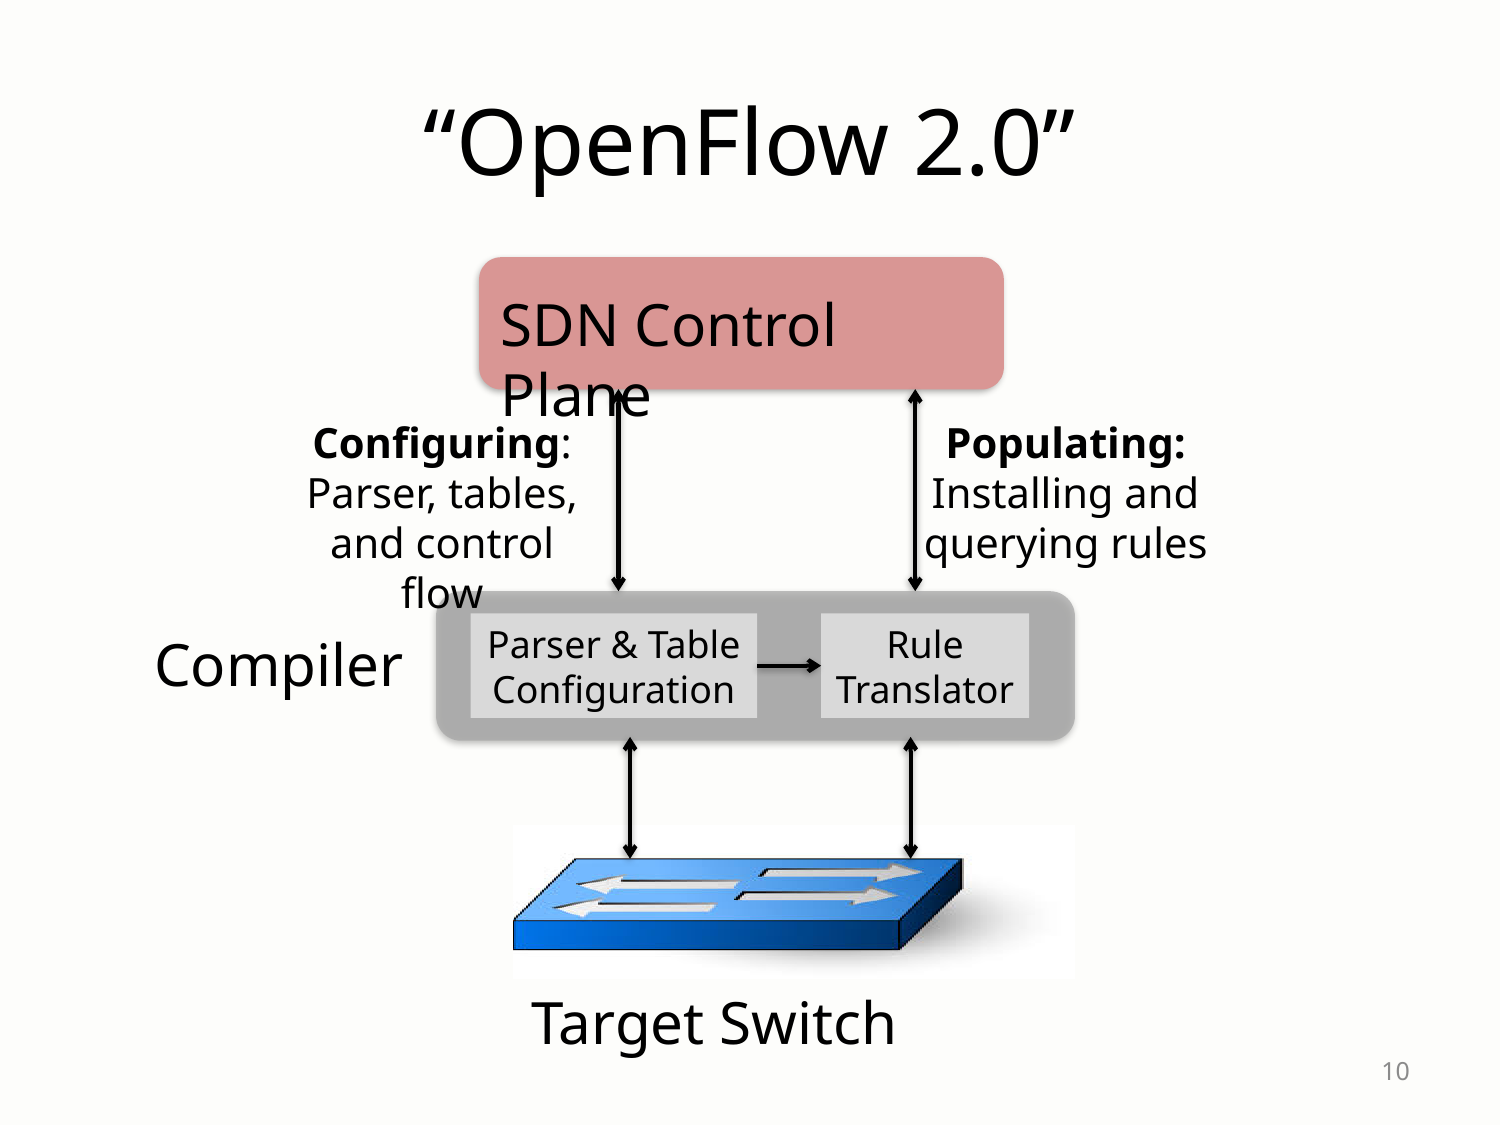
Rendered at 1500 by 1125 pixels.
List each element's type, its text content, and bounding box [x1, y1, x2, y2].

text_box Configuring: Parser, tables, and control flow [276, 359, 609, 625]
title “OpenFlow 2.0” [75, 45, 1425, 233]
text_box [478, 256, 1005, 359]
picture [512, 825, 1076, 979]
text_box Compiler [139, 620, 437, 705]
text_box Rule Translator [821, 613, 1030, 718]
slide_number 10 [1074, 1042, 1425, 1103]
text_box Populating: Installing and querying rules [899, 359, 1232, 575]
text_box [435, 590, 1076, 742]
text_box Target Switch [516, 988, 913, 1064]
text_box SDN Control Plane [486, 280, 1011, 436]
text_box Parser & Table Configuration [470, 613, 758, 718]
